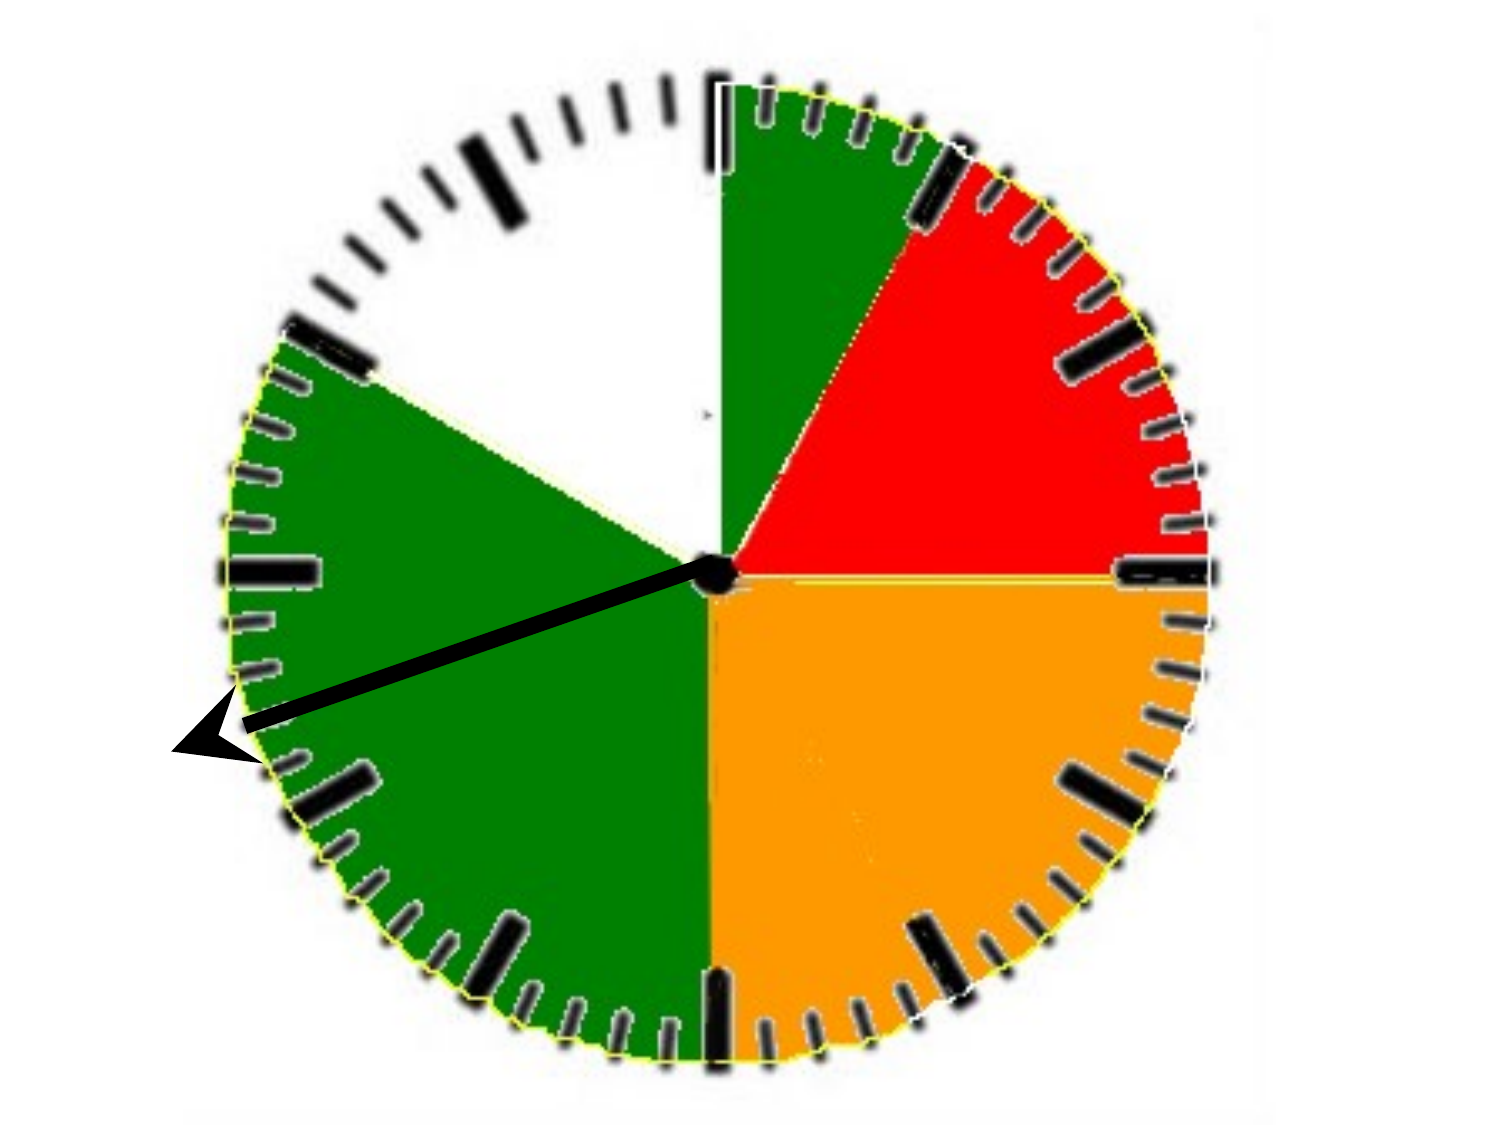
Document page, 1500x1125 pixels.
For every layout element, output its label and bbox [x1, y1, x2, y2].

text_box [170, 562, 715, 752]
picture [182, 5, 1306, 1125]
